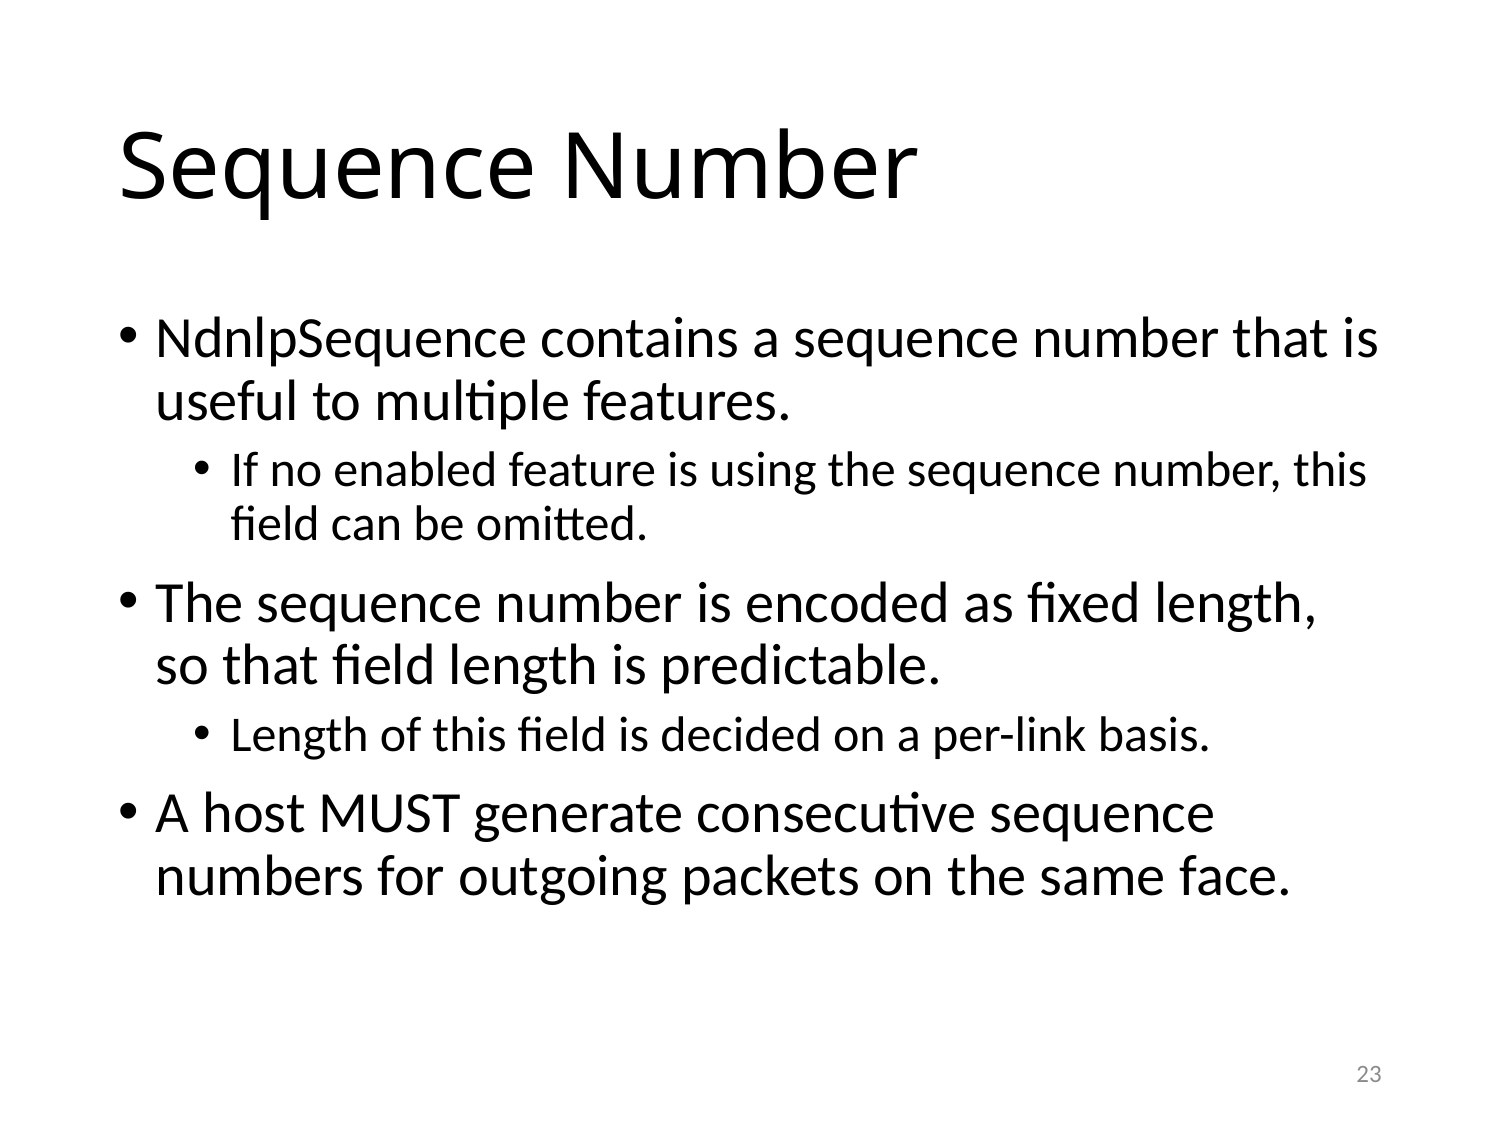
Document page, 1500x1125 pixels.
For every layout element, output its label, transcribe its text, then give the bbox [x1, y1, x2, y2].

list NdnlpSequence contains a sequence number that is useful to multiple features. If no enabled feature is using the sequence number, this field can be omitted. The sequence number is encoded as fixed length, so that field length is predictable. Length of this field is decided on a per-link basis. A host MUST generate consecutive sequence numbers for outgoing packets on the same face. [103, 299, 1397, 1014]
title Sequence Number [103, 59, 1397, 278]
slide_number 23 [1059, 1042, 1397, 1103]
